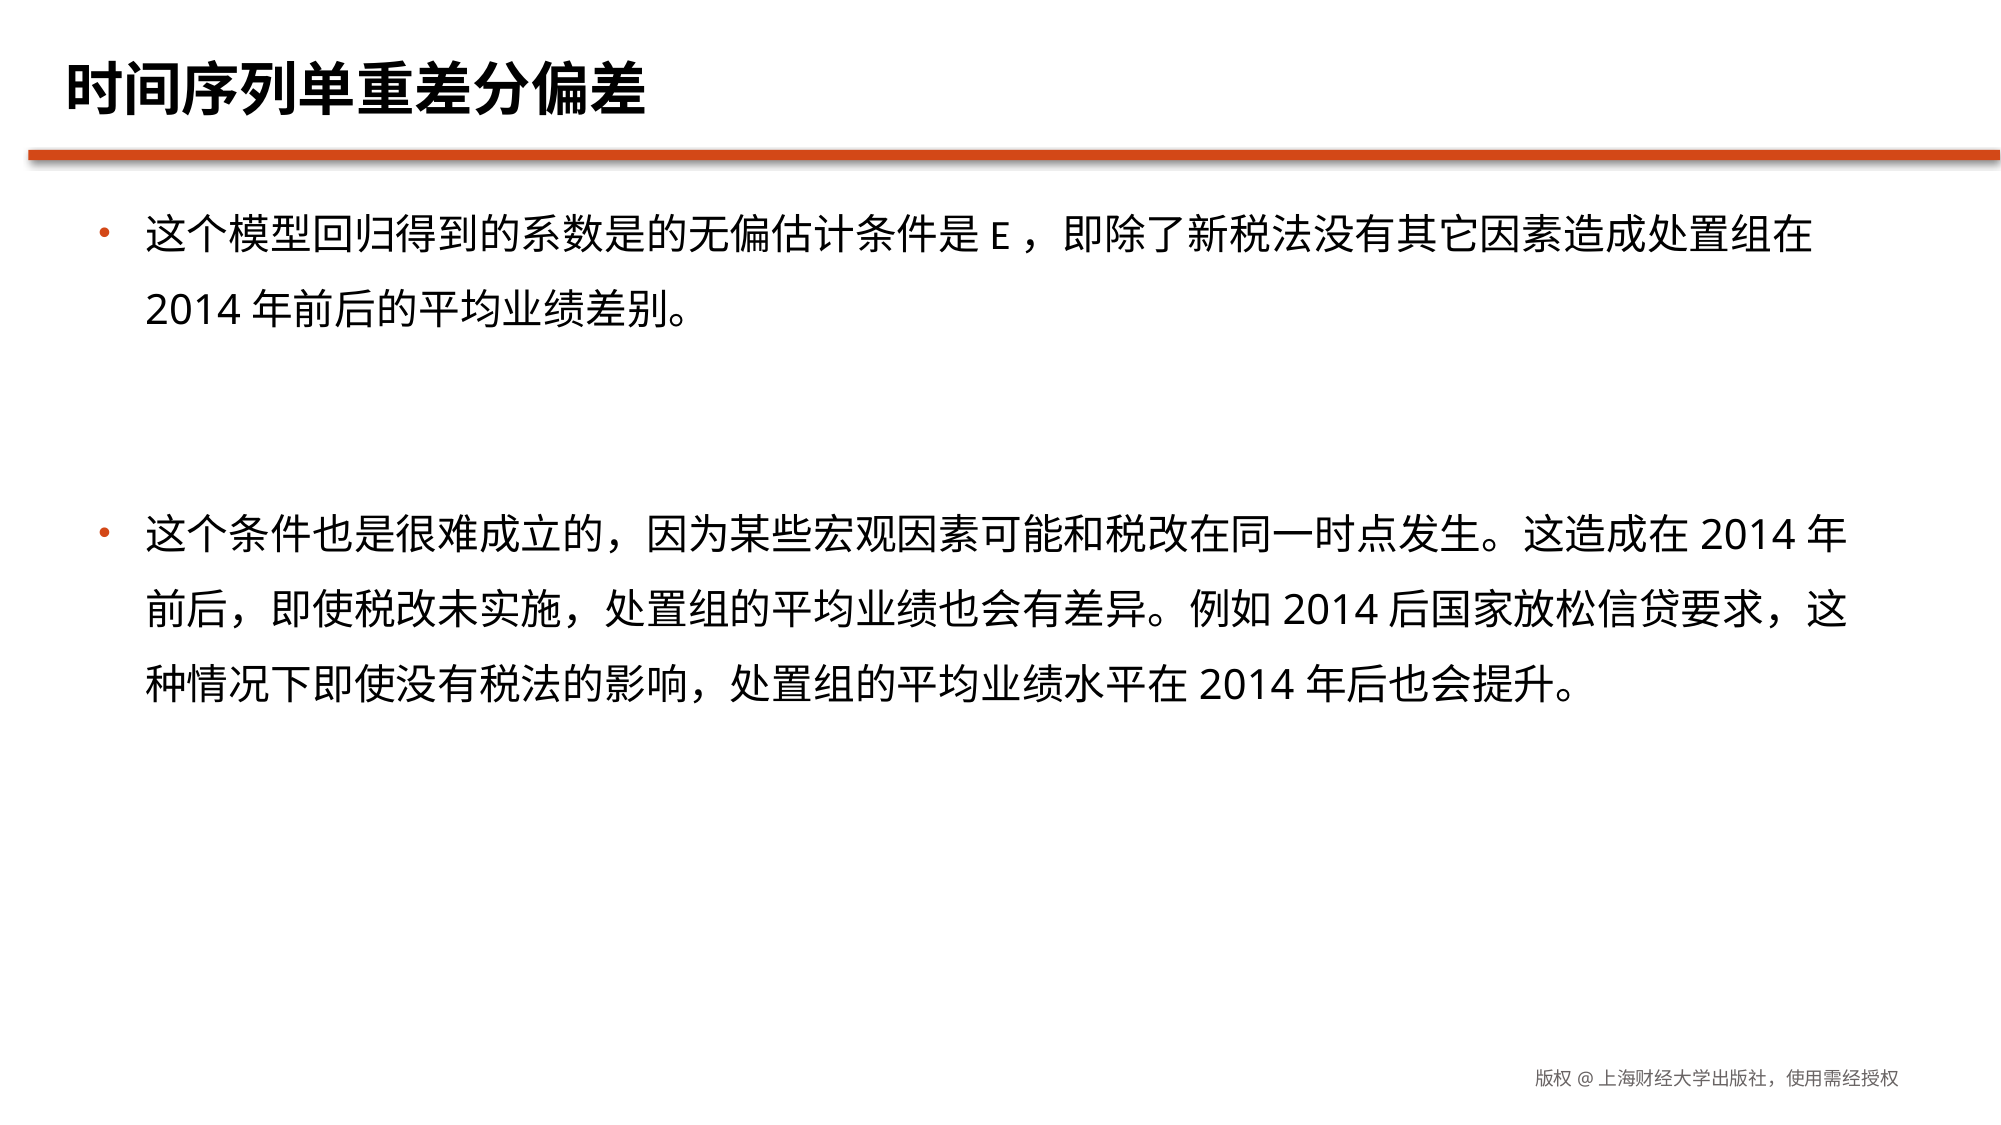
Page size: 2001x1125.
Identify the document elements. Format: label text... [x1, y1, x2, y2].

footer 版权@上海财经大学出版社，使用需经授权 [1483, 1046, 1950, 1109]
title 时间序列单重差分偏差 [50, 50, 1825, 138]
